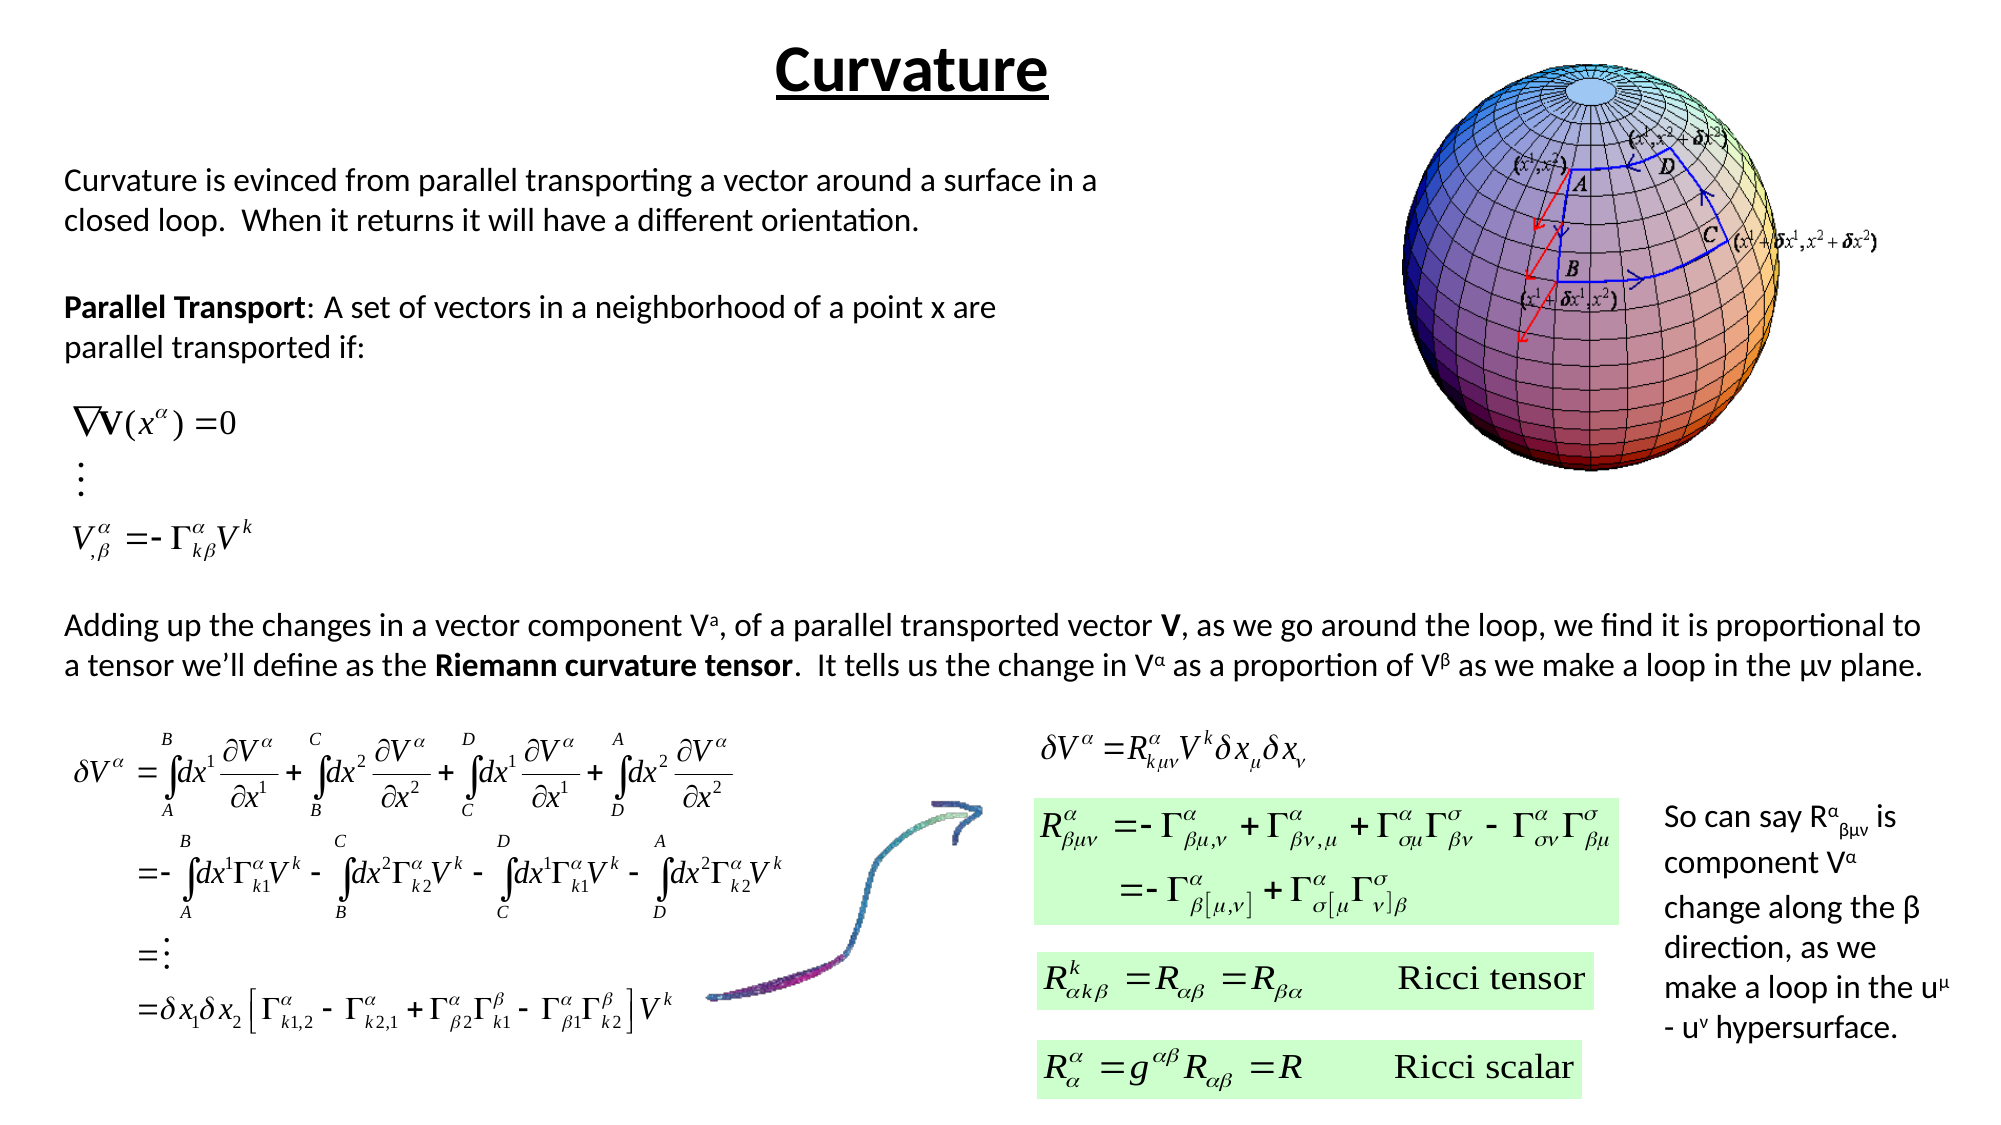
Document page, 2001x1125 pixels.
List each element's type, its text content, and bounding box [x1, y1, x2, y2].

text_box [1381, 29, 1951, 476]
text_box So can say Rαβµν is component Vα change along the β direction, as we make a loop in the uµ - uν hypersurface. [1649, 786, 1971, 1053]
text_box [69, 397, 260, 568]
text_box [1036, 952, 1595, 1010]
text_box Curvature [760, 17, 1065, 112]
picture [793, 794, 990, 1009]
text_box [69, 725, 793, 1041]
text_box Parallel Transport: A set of vectors in a neighborhood of a point x are parallel transported if: [49, 273, 1093, 373]
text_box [1033, 797, 1619, 926]
text_box Adding up the changes in a vector component Va, of a parallel transported vector V, as we go around the loop, we find it is proportional to a tensor we’ll define as the Riemann curvature tensor. It tells us the change in Vα as a proportion of Vβ as we make a loop in the μν plane. [49, 595, 1951, 691]
text_box Curvature is evinced from parallel transporting a vector around a surface in a closed loop. When it returns it will have a different orientation. [49, 150, 1152, 246]
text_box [1036, 1040, 1582, 1099]
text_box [1036, 721, 1314, 781]
